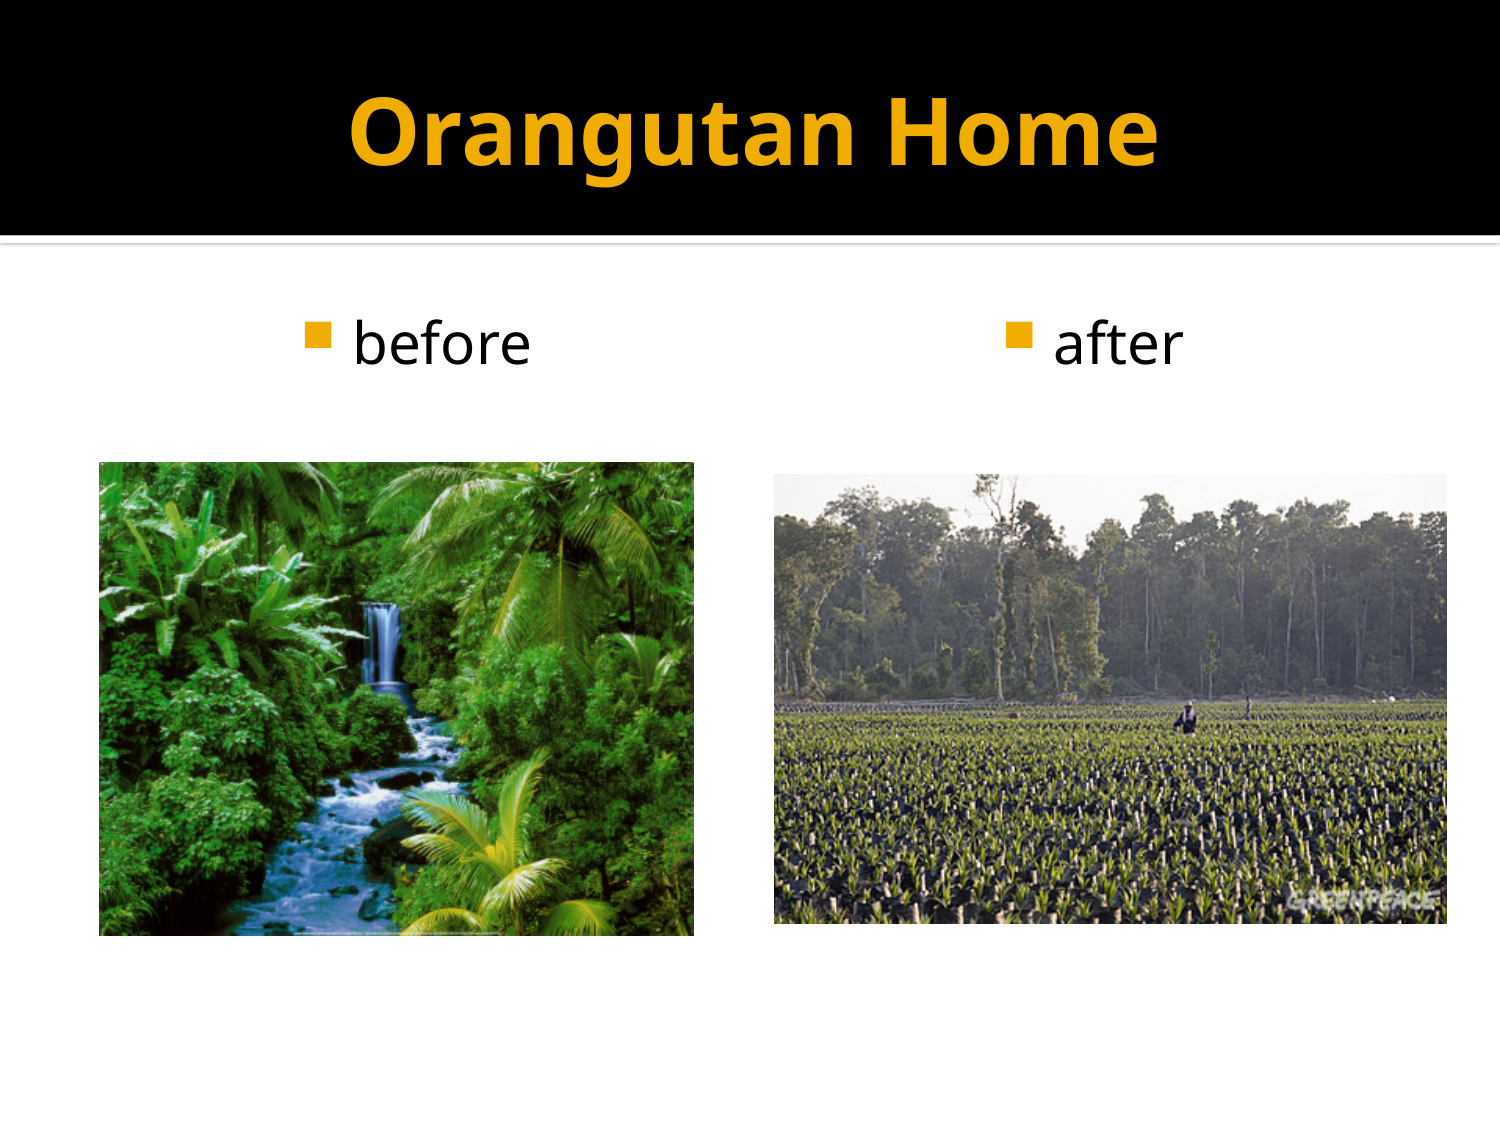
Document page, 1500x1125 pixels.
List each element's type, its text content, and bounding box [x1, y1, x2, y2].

picture [774, 474, 1447, 924]
title Orangutan Home [75, 24, 1425, 231]
list after [762, 291, 1425, 1050]
picture [99, 462, 694, 936]
list before [75, 291, 738, 1050]
